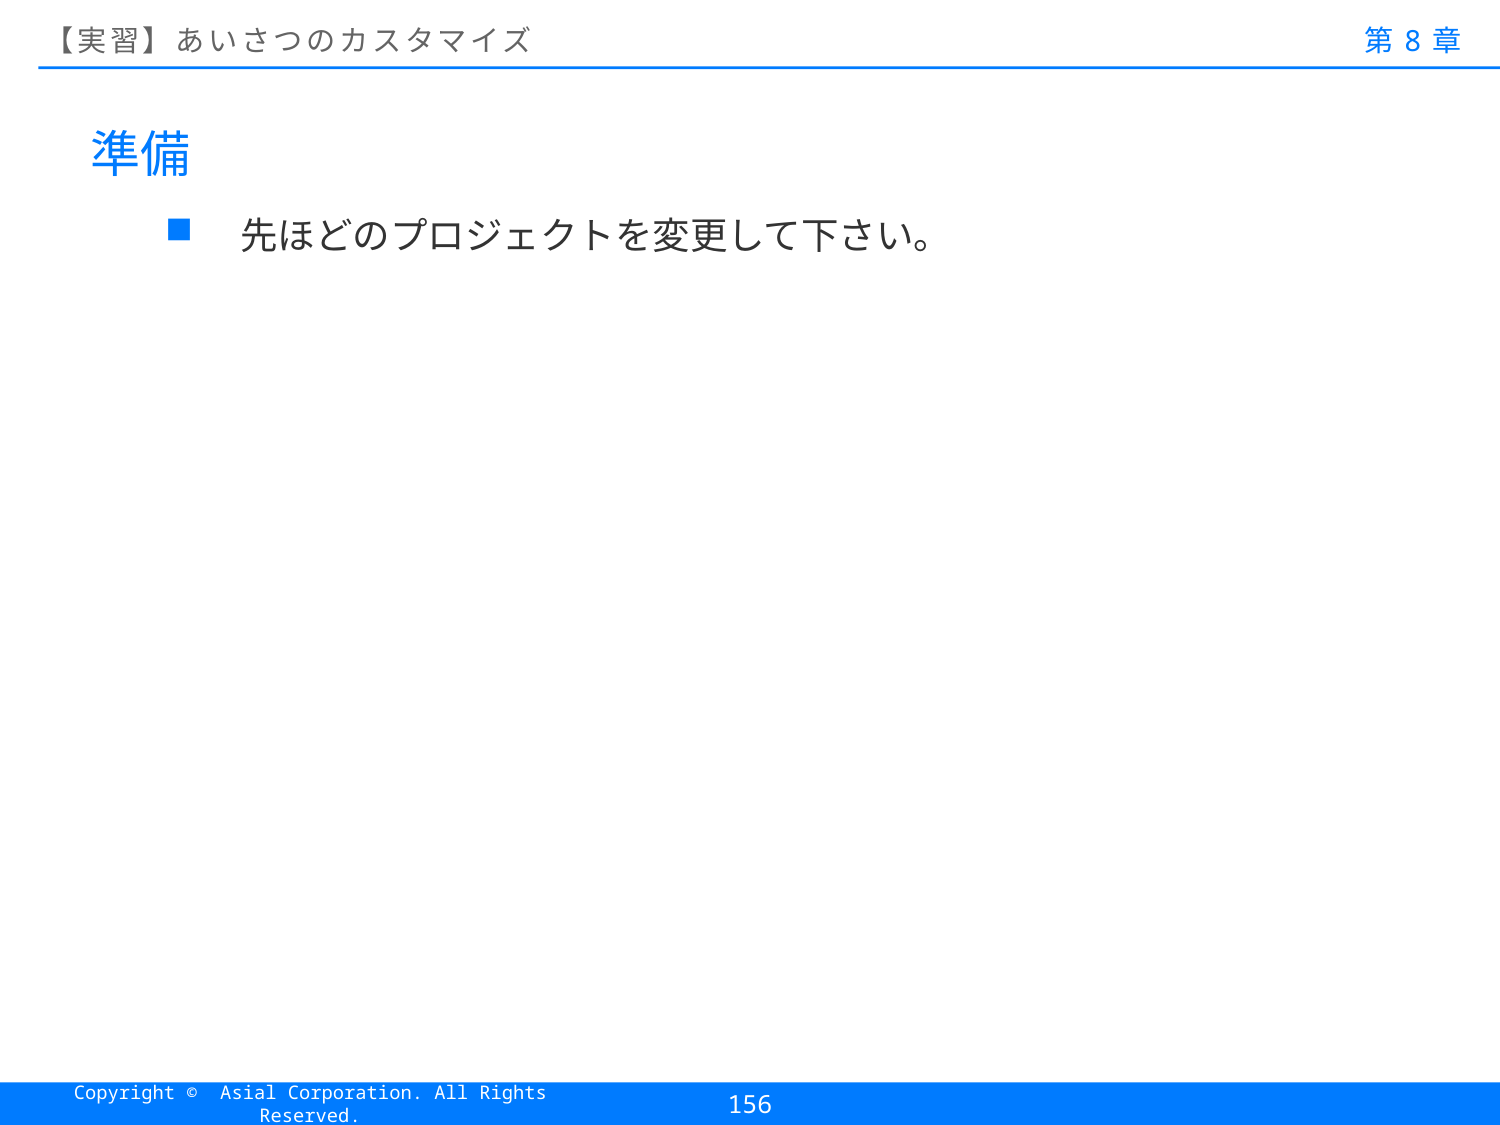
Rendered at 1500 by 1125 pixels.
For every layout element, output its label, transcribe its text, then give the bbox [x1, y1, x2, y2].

slide_number 156 [581, 1075, 919, 1125]
list 第8章 [702, 7, 1477, 72]
title 【実習】あいさつのカスタマイズ [29, 7, 702, 72]
list 準備 先ほどのプロジェクトを変更して下さい。 [75, 84, 1425, 988]
